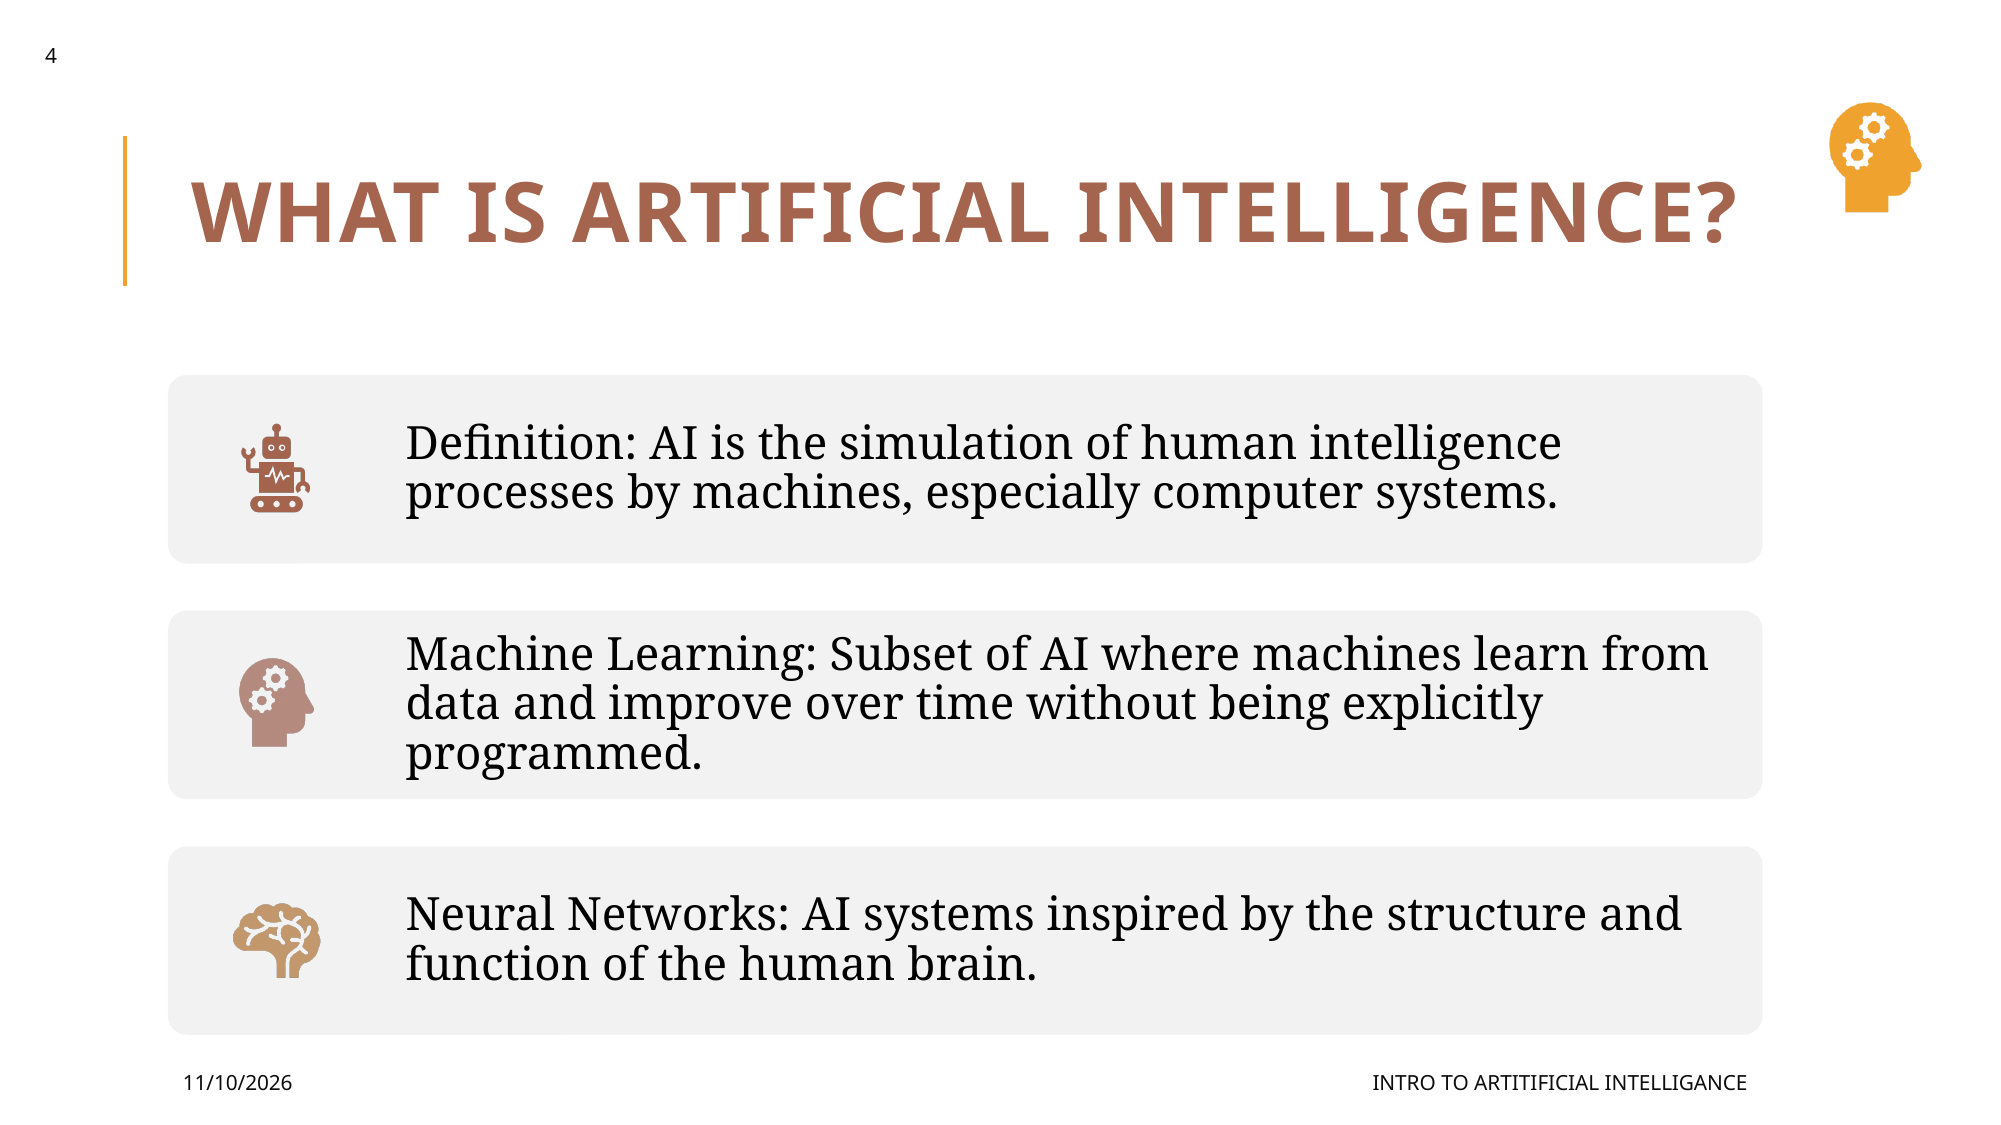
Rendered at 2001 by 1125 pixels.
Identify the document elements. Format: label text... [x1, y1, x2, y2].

slide_number 4 [30, 34, 190, 80]
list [167, 374, 1763, 1036]
title What is Artificial Intelligence? [168, 96, 1763, 342]
picture [1811, 95, 1939, 224]
footer Intro to Artitificial Intelligance [794, 1061, 1763, 1107]
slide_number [168, 1061, 522, 1107]
